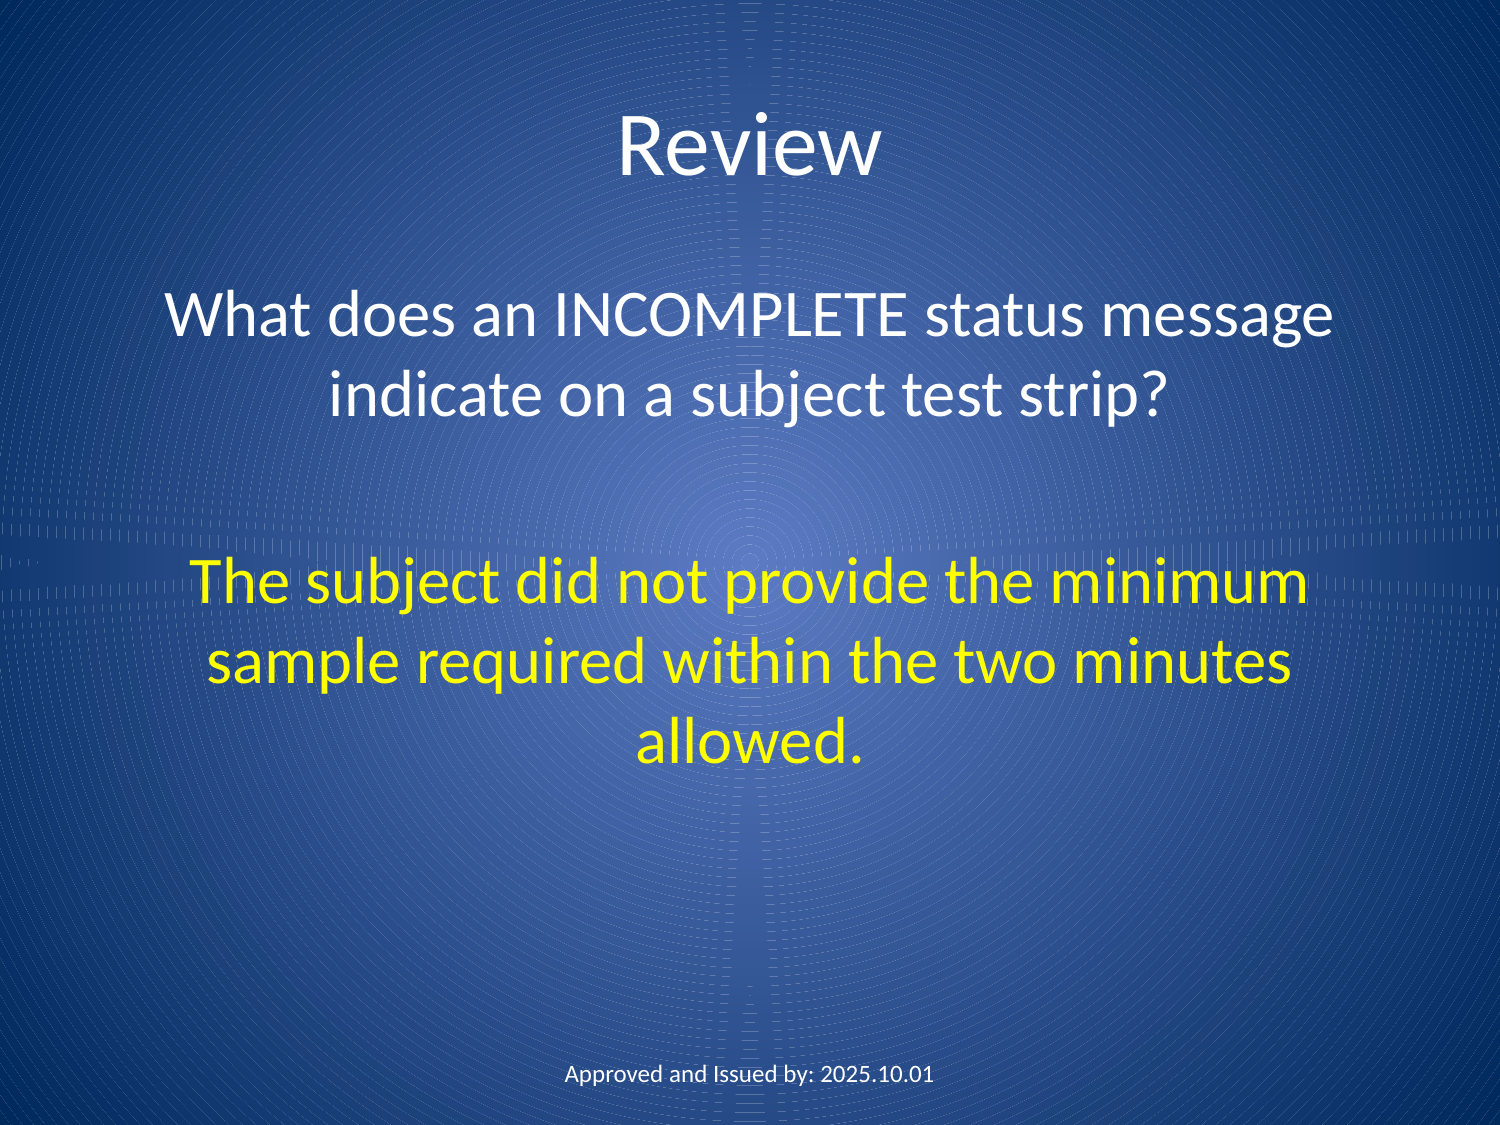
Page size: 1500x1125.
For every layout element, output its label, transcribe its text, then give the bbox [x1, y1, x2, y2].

footer Approved and Issued by: 2025.10.01 [512, 1042, 988, 1103]
list What does an INCOMPLETE status message indicate on a subject test strip? The subject did not provide the minimum sample required within the two minutes allowed. [75, 262, 1425, 1005]
title Review [75, 45, 1425, 233]
